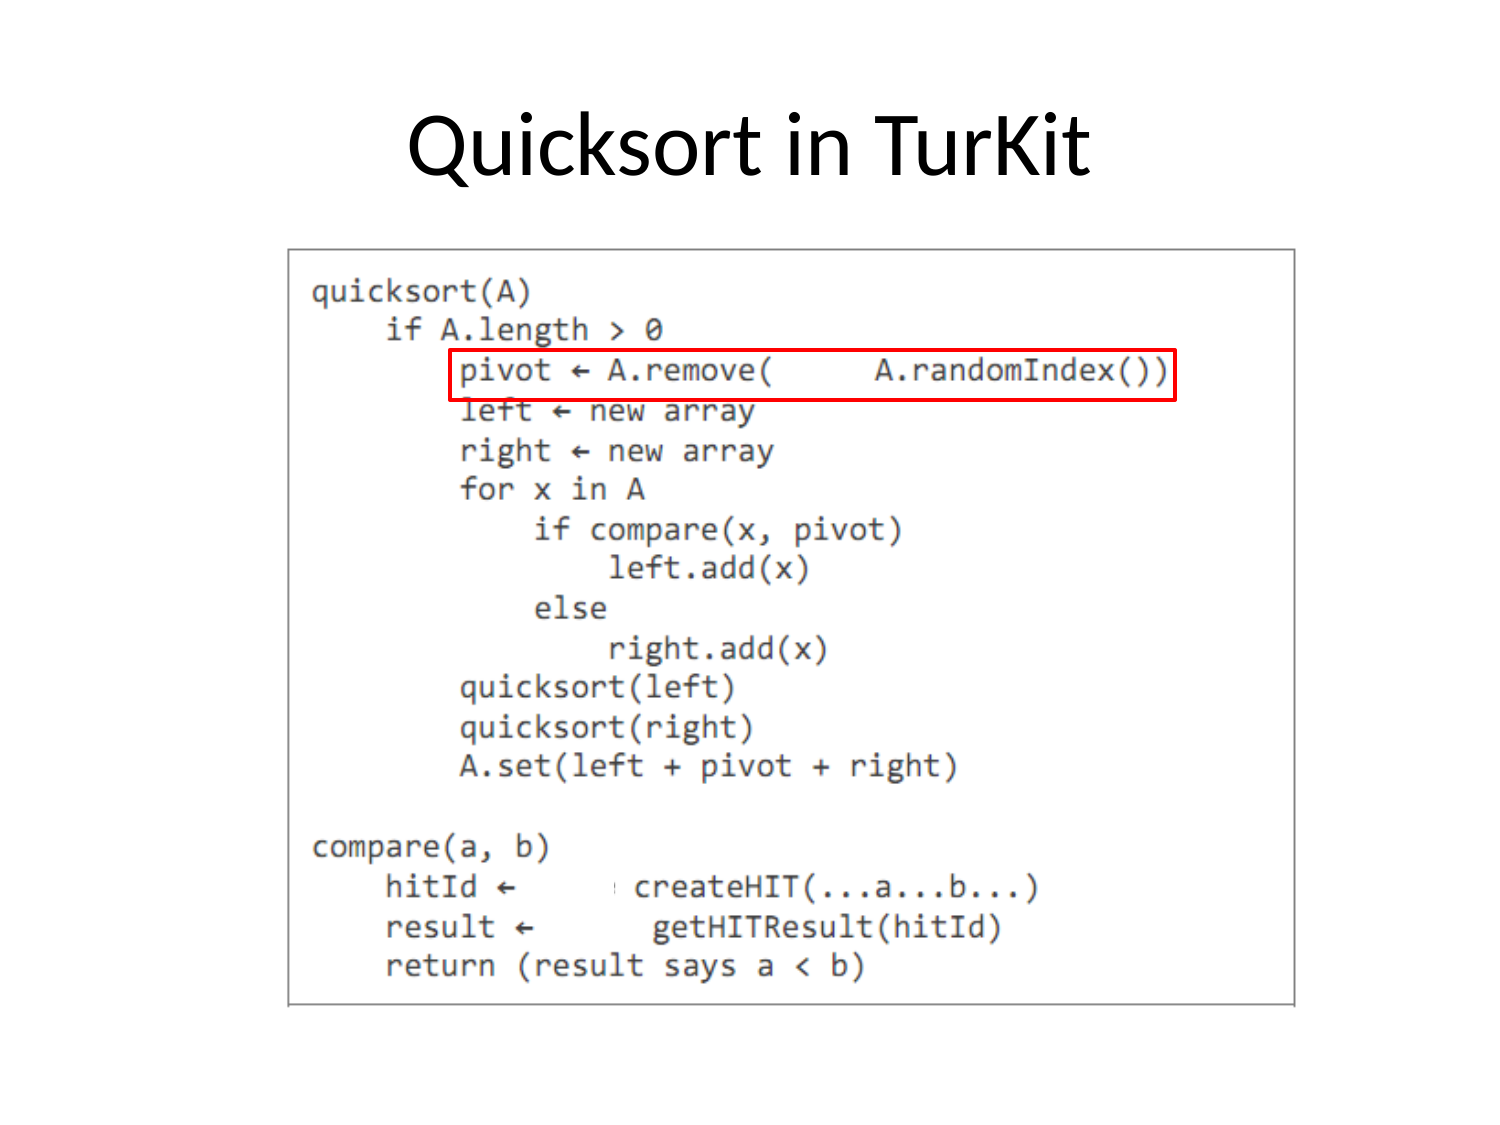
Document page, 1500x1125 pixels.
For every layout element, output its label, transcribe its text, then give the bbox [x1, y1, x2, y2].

title Quicksort in TurKit [75, 45, 1425, 233]
picture [274, 238, 1305, 1013]
